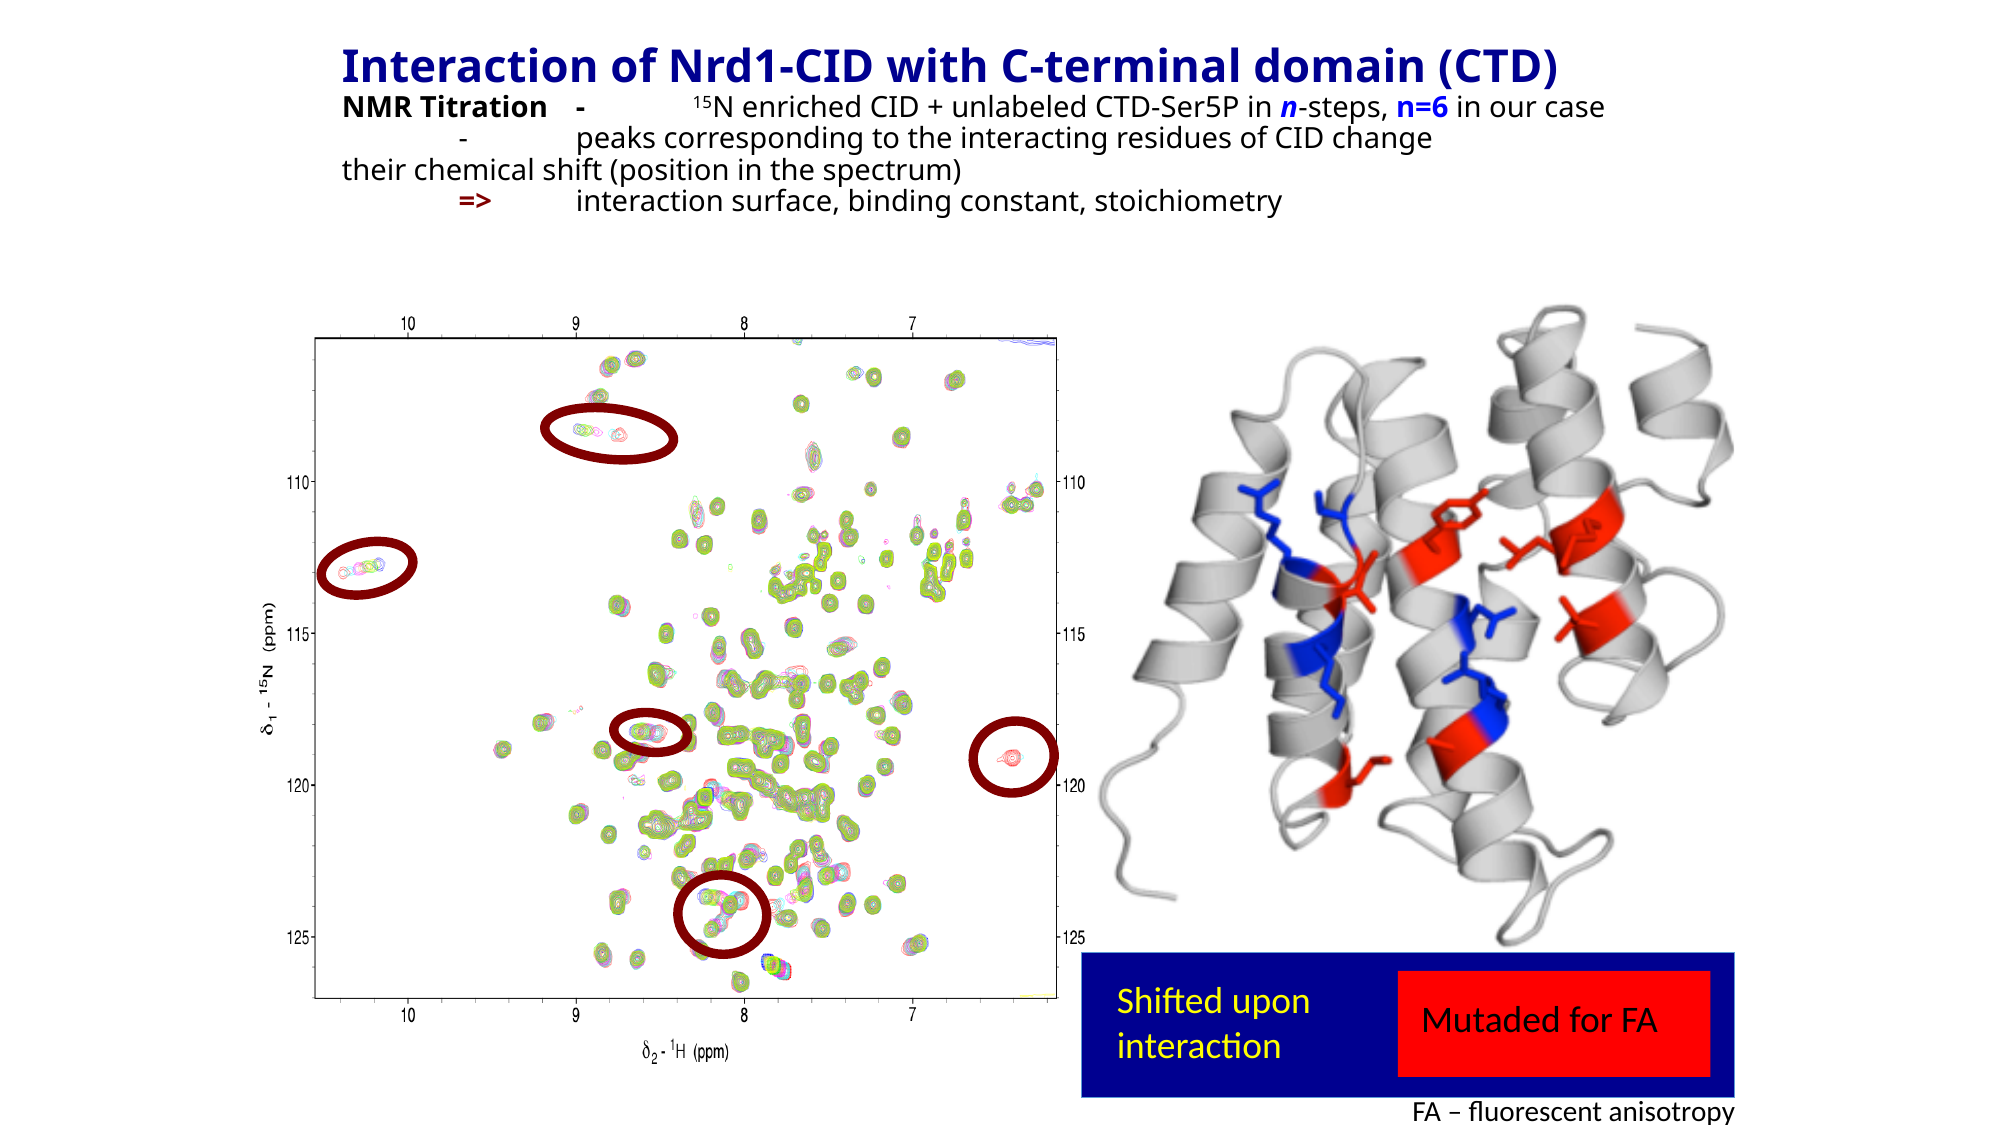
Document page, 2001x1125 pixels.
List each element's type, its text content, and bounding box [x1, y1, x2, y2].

picture [253, 299, 1735, 1069]
text_box FA – fluorescent anisotropy [1331, 1084, 1750, 1125]
text_box Shifted upon interaction [1102, 968, 1453, 1074]
title Interaction of Nrd1-CID with C-terminal domain (CTD) NMR Titration - 15N enriched CID + unlabeled CTD-Ser5P in n-steps, n=6 in our case - peaks corresponding to the interacting residues of CID change their chemical shift (position in the spectrum) => interaction surface, binding constant, stoichiometry [326, 8, 1687, 253]
text_box Mutaded for FA [1406, 987, 1705, 1048]
text_box [1397, 970, 1711, 1077]
text_box [1081, 953, 1735, 1098]
